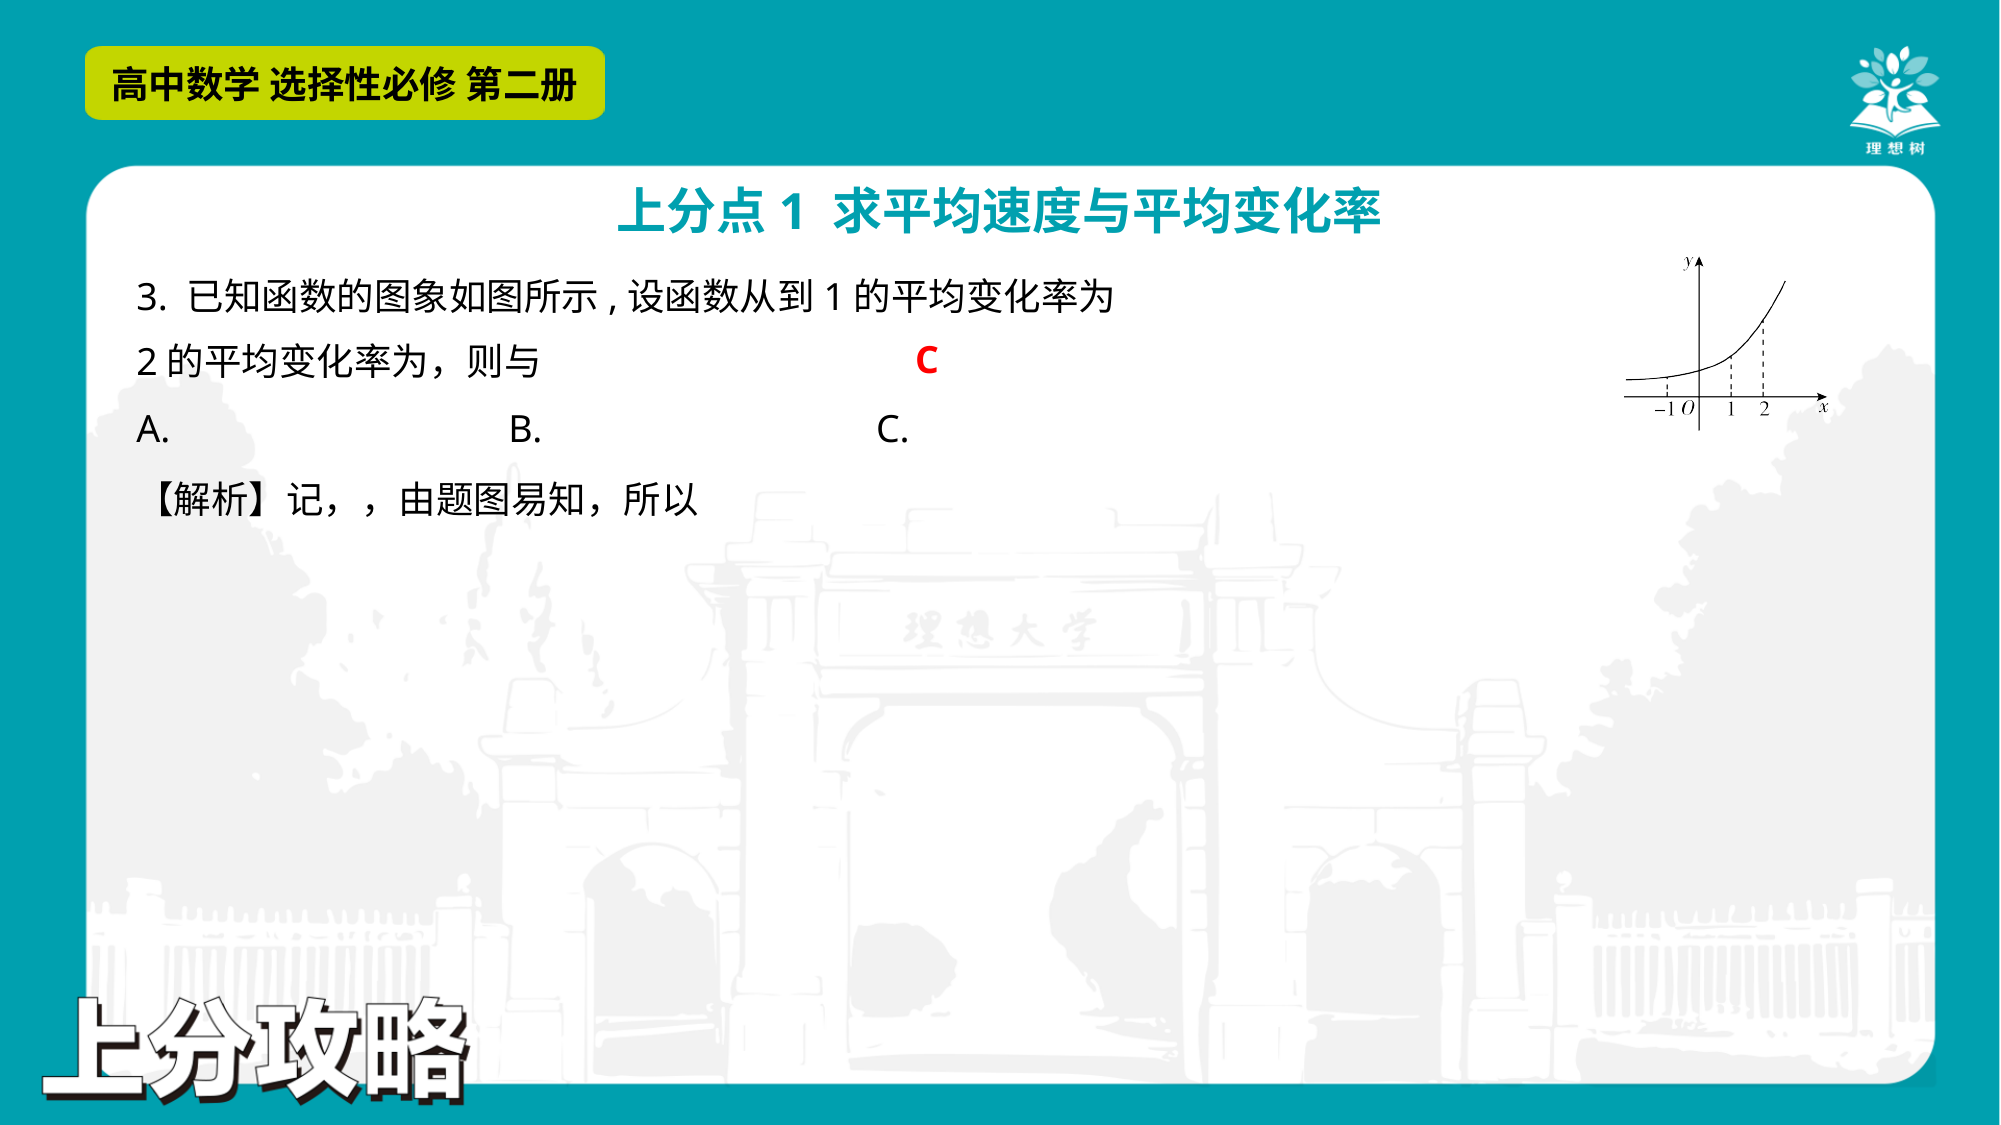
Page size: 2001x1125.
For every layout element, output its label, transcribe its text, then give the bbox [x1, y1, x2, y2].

text_box C [899, 316, 955, 375]
picture [0, 0, 2000, 1125]
